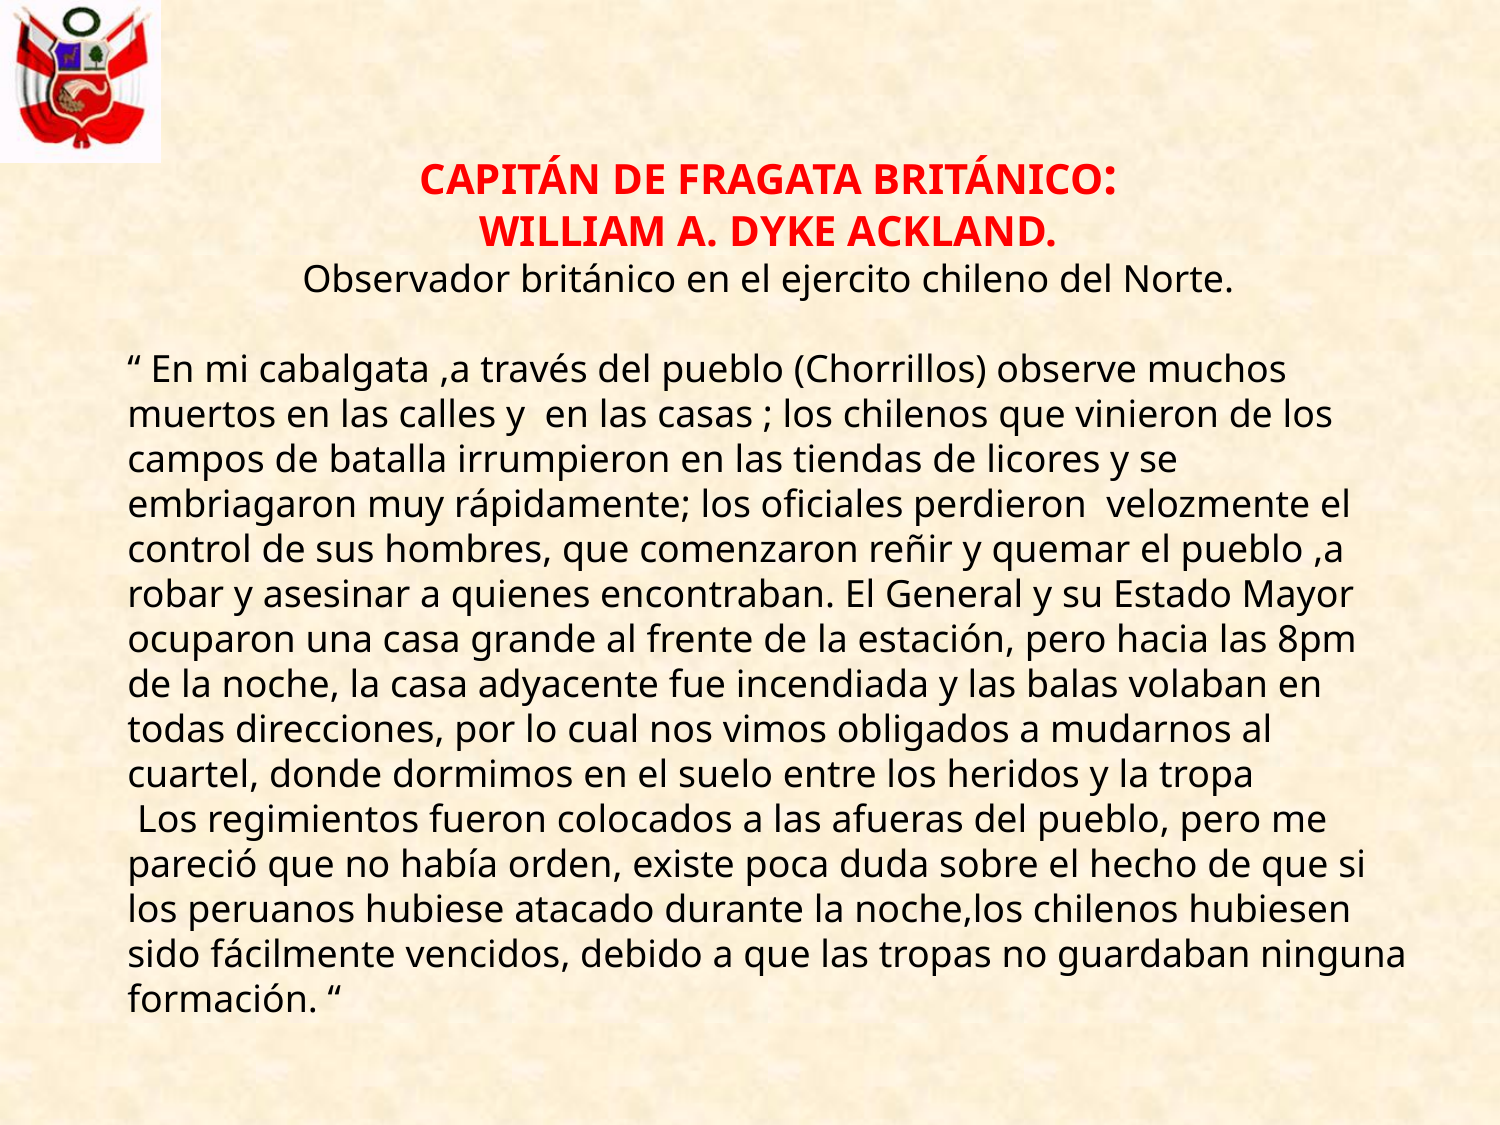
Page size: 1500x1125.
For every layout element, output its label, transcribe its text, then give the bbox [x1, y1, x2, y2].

text_box CAPITÁN DE FRAGATA BRITÁNICO: WILLIAM A. DYKE ACKLAND. Observador británico en el ejercito chileno del Norte. “ En mi cabalgata ,a través del pueblo (Chorrillos) observe muchos muertos en las calles y en las casas ; los chilenos que vinieron de los campos de batalla irrumpieron en las tiendas de licores y se embriagaron muy rápidamente; los oficiales perdieron velozmente el control de sus hombres, que comenzaron reñir y quemar el pueblo ,a robar y asesinar a quienes encontraban. El General y su Estado Mayor ocuparon una casa grande al frente de la estación, pero hacia las 8pm de la noche, la casa adyacente fue incendiada y las balas volaban en todas direcciones, por lo cual nos vimos obligados a mudarnos al cuartel, donde dormimos en el suelo entre los heridos y la tropa Los regimientos fueron colocados a las afueras del pueblo, pero me pareció que no había orden, existe poca duda sobre el hecho de que si los peruanos hubiese atacado durante la noche,los chilenos hubiesen sido fácilmente vencidos, debido a que las tropas no guardaban ninguna formación. “ [112, 137, 1425, 1028]
picture [0, 0, 1500, 1125]
